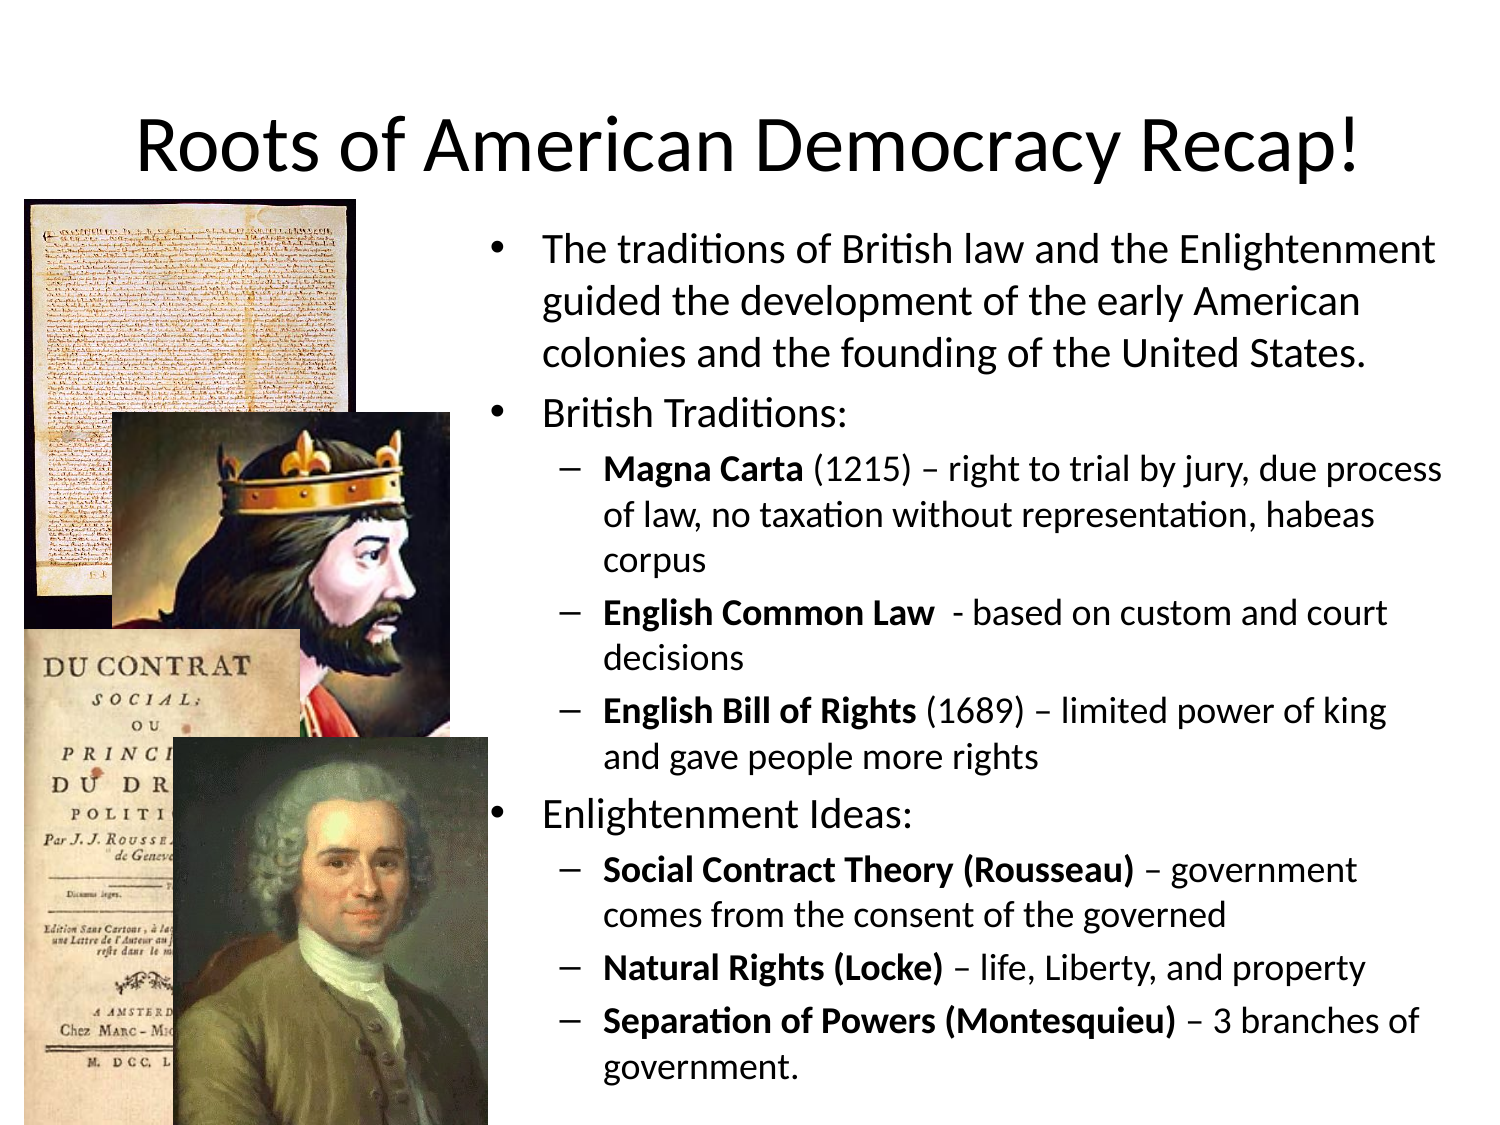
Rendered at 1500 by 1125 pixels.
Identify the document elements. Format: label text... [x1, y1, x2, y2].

list The traditions of British law and the Enlightenment guided the development of the early American colonies and the founding of the United States. British Traditions: Magna Carta (1215) – right to trial by jury, due process of law, no taxation without representation, habeas corpus English Common Law - based on custom and court decisions English Bill of Rights (1689) – limited power of king and gave people more rights Enlightenment Ideas: Social Contract Theory (Rousseau) – government comes from the consent of the governed Natural Rights (Locke) – life, Liberty, and property Separation of Powers (Montesquieu) – 3 branches of government. [474, 212, 1463, 1125]
picture [24, 199, 488, 1125]
title Roots of American Democracy Recap! [75, 45, 1425, 233]
